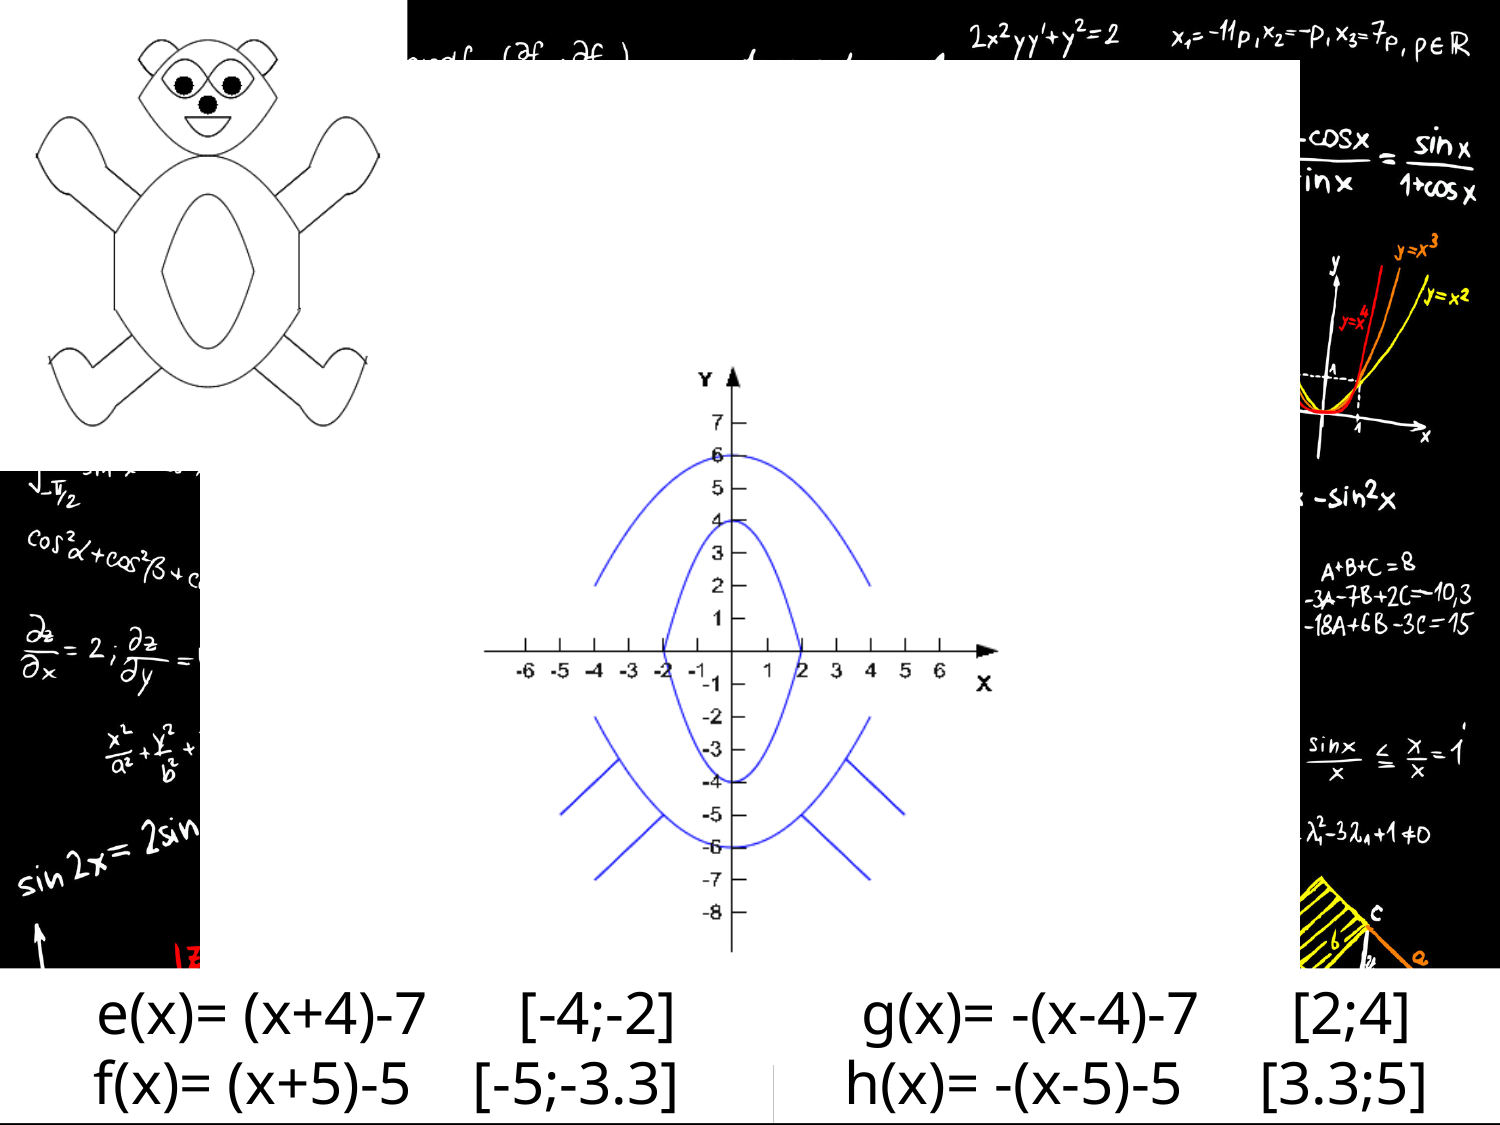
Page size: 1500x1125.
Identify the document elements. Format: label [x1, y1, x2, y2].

text_box [0, 968, 1500, 1125]
picture [0, 0, 1500, 968]
picture [0, 481, 194, 968]
